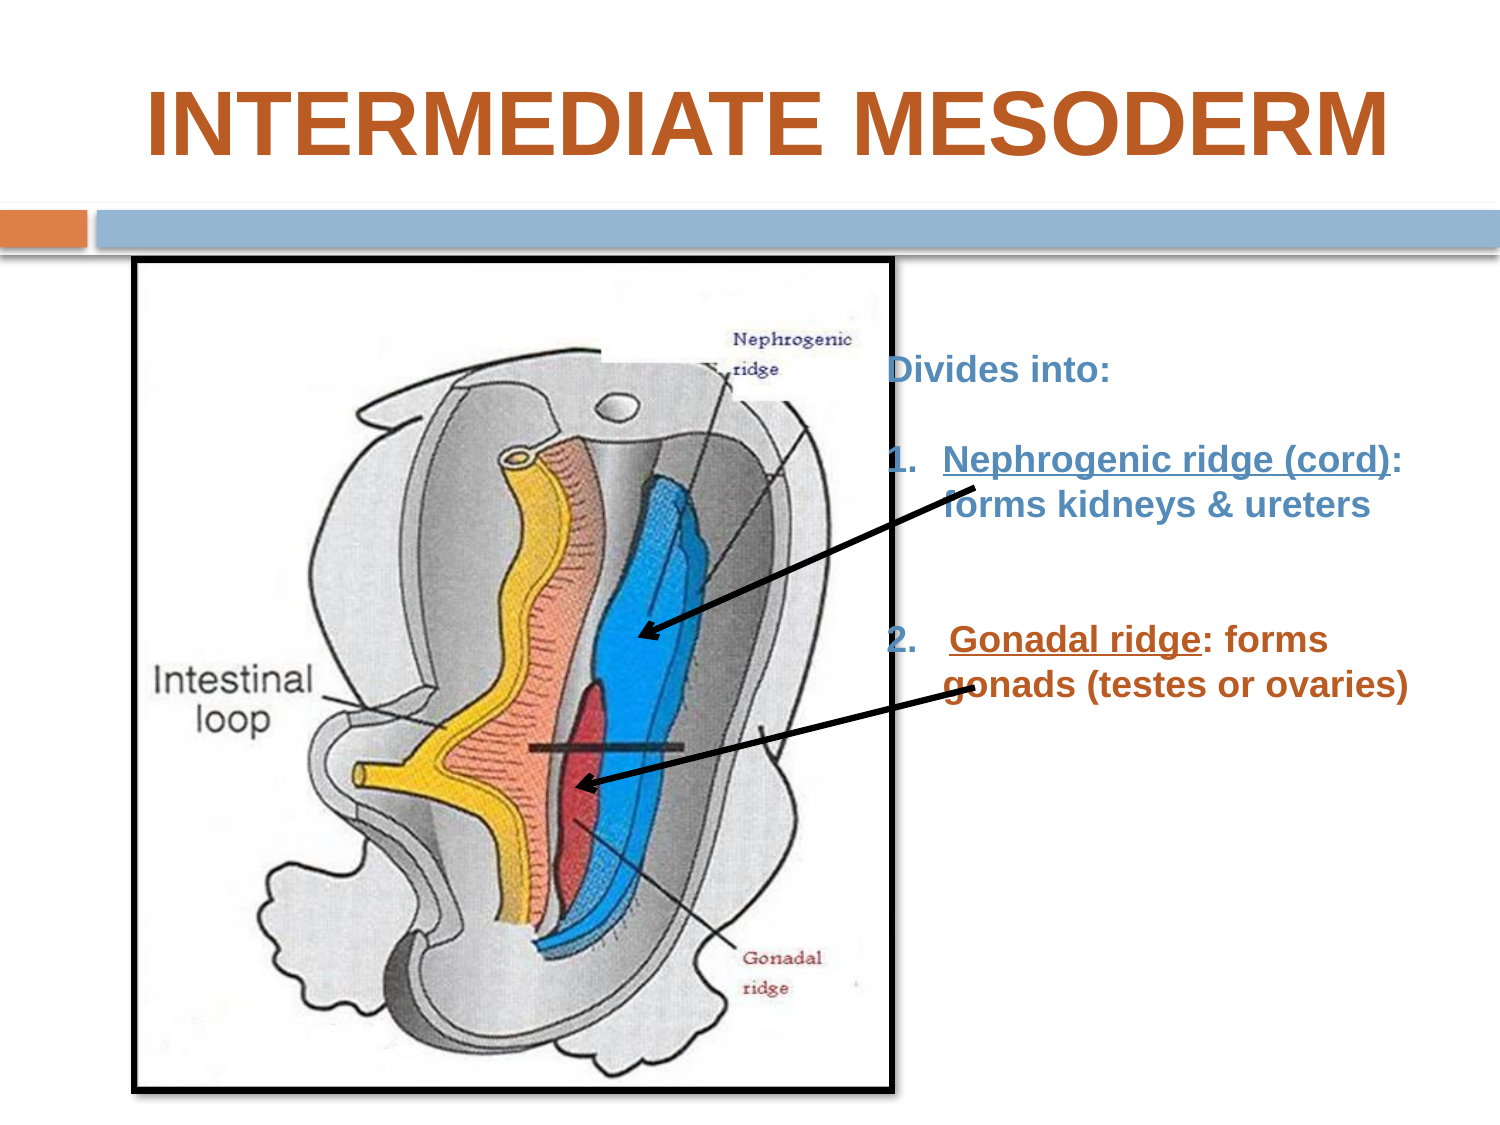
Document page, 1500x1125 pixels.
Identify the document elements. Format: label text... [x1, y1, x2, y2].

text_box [637, 487, 976, 638]
text_box Divides into: Nephrogenic ridge (cord): forms kidneys & ureters 2. Gonadal ridge: forms gonads (testes or ovaries) [894, 337, 1500, 713]
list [137, 262, 890, 1088]
title INTERMEDIATE MESODERM [100, 37, 1438, 200]
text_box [574, 687, 976, 788]
